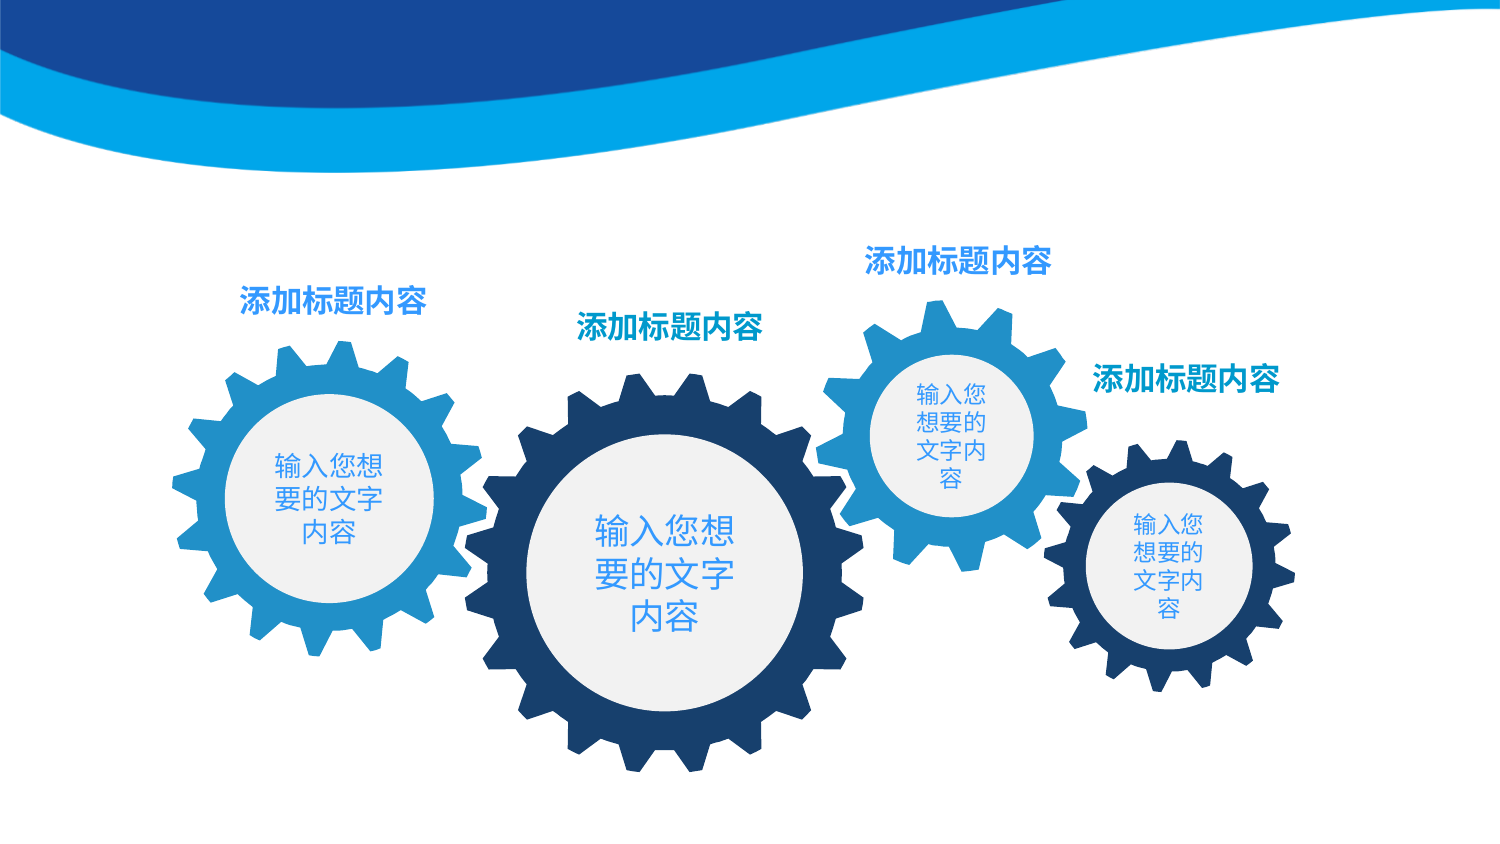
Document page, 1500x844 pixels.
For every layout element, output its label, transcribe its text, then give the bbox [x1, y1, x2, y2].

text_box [464, 373, 864, 773]
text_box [1043, 439, 1296, 693]
text_box 添加标题内容 [202, 273, 465, 327]
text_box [815, 300, 1088, 572]
picture [0, 0, 1057, 108]
text_box 添加标题内容 [538, 299, 802, 371]
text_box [171, 340, 488, 657]
text_box 添加标题内容 [827, 233, 1090, 287]
picture [375, 9, 1500, 173]
text_box 添加标题内容 [1091, 351, 1302, 405]
picture [0, 115, 298, 173]
